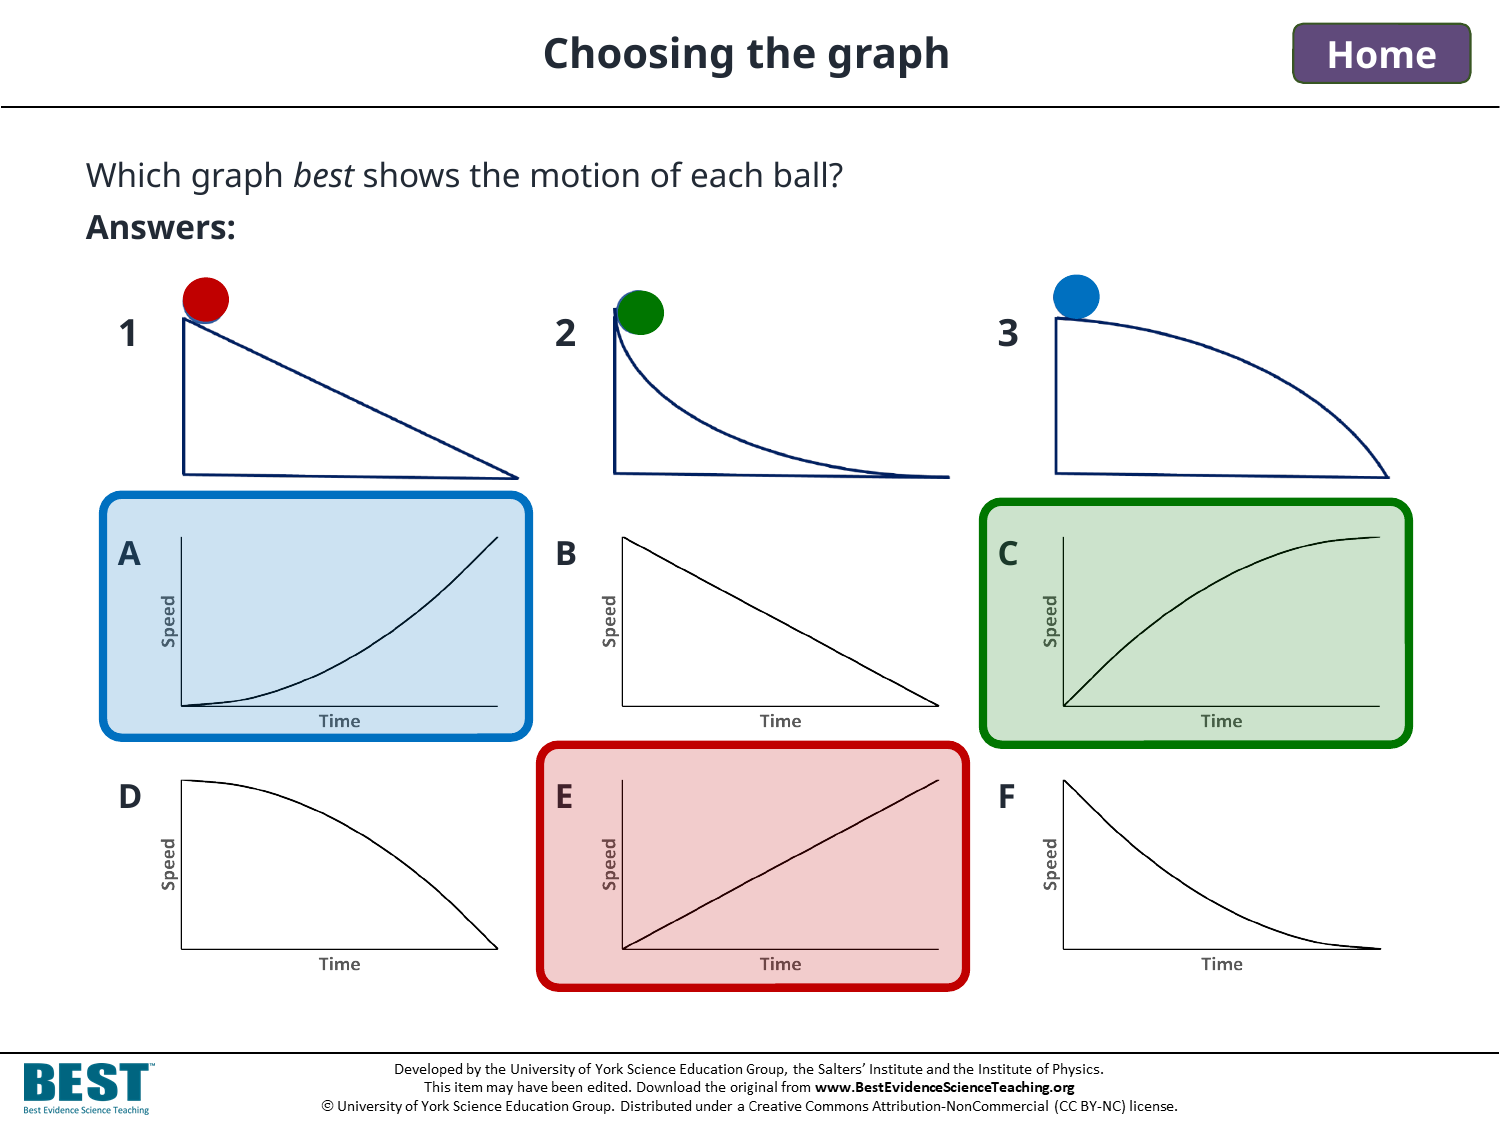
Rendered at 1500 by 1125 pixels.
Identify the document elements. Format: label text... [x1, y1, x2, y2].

text_box Home [1292, 22, 1472, 84]
picture [0, 106, 1500, 1125]
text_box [103, 274, 1392, 988]
text_box Choosing the graph [23, 4, 1471, 99]
